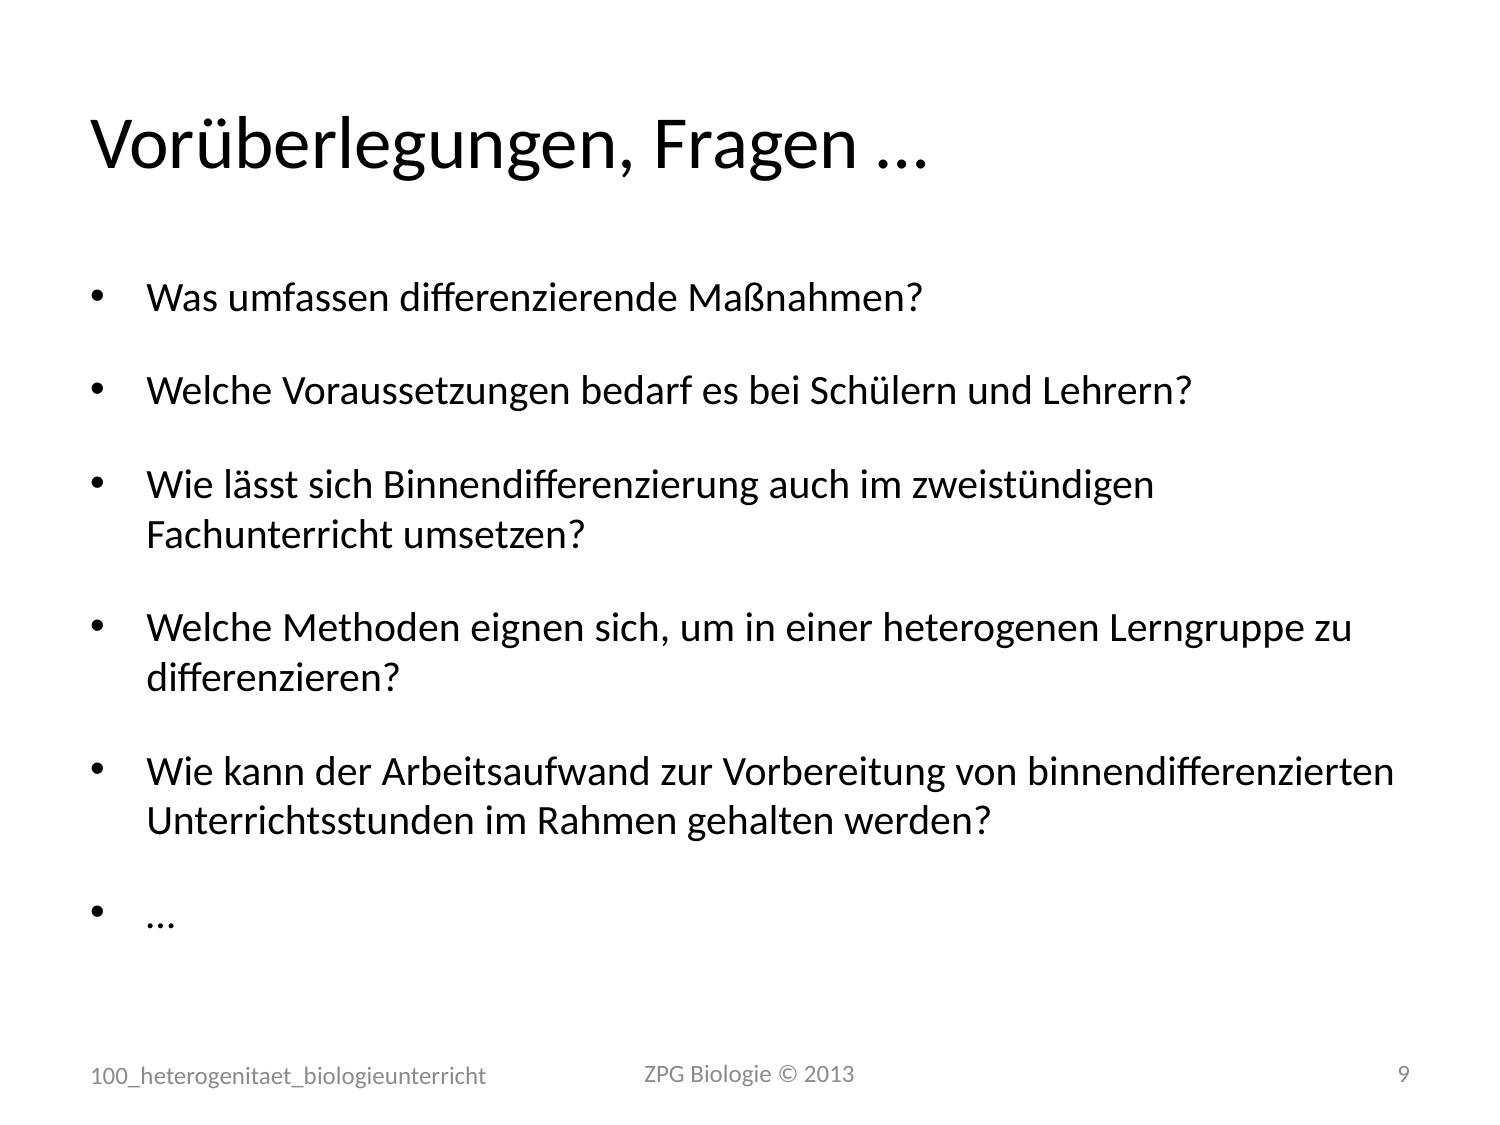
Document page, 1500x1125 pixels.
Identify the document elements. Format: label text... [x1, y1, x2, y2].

title Vorüberlegungen, Fragen … [75, 45, 1425, 233]
slide_number 9 [1074, 1042, 1425, 1103]
slide_number 100_heterogenitaet_biologieunterricht [75, 1042, 609, 1106]
footer ZPG Biologie © 2013 [609, 1042, 988, 1103]
list Was umfassen differenzierende Maßnahmen? Welche Voraussetzungen bedarf es bei Schülern und Lehrern? Wie lässt sich Binnendifferenzierung auch im zweistündigen Fachunterricht umsetzen? Welche Methoden eignen sich, um in einer heterogenen Lerngruppe zu differenzieren? Wie kann der Arbeitsaufwand zur Vorbereitung von binnendifferenzierten Unterrichtsstunden im Rahmen gehalten werden? … [75, 262, 1425, 1005]
